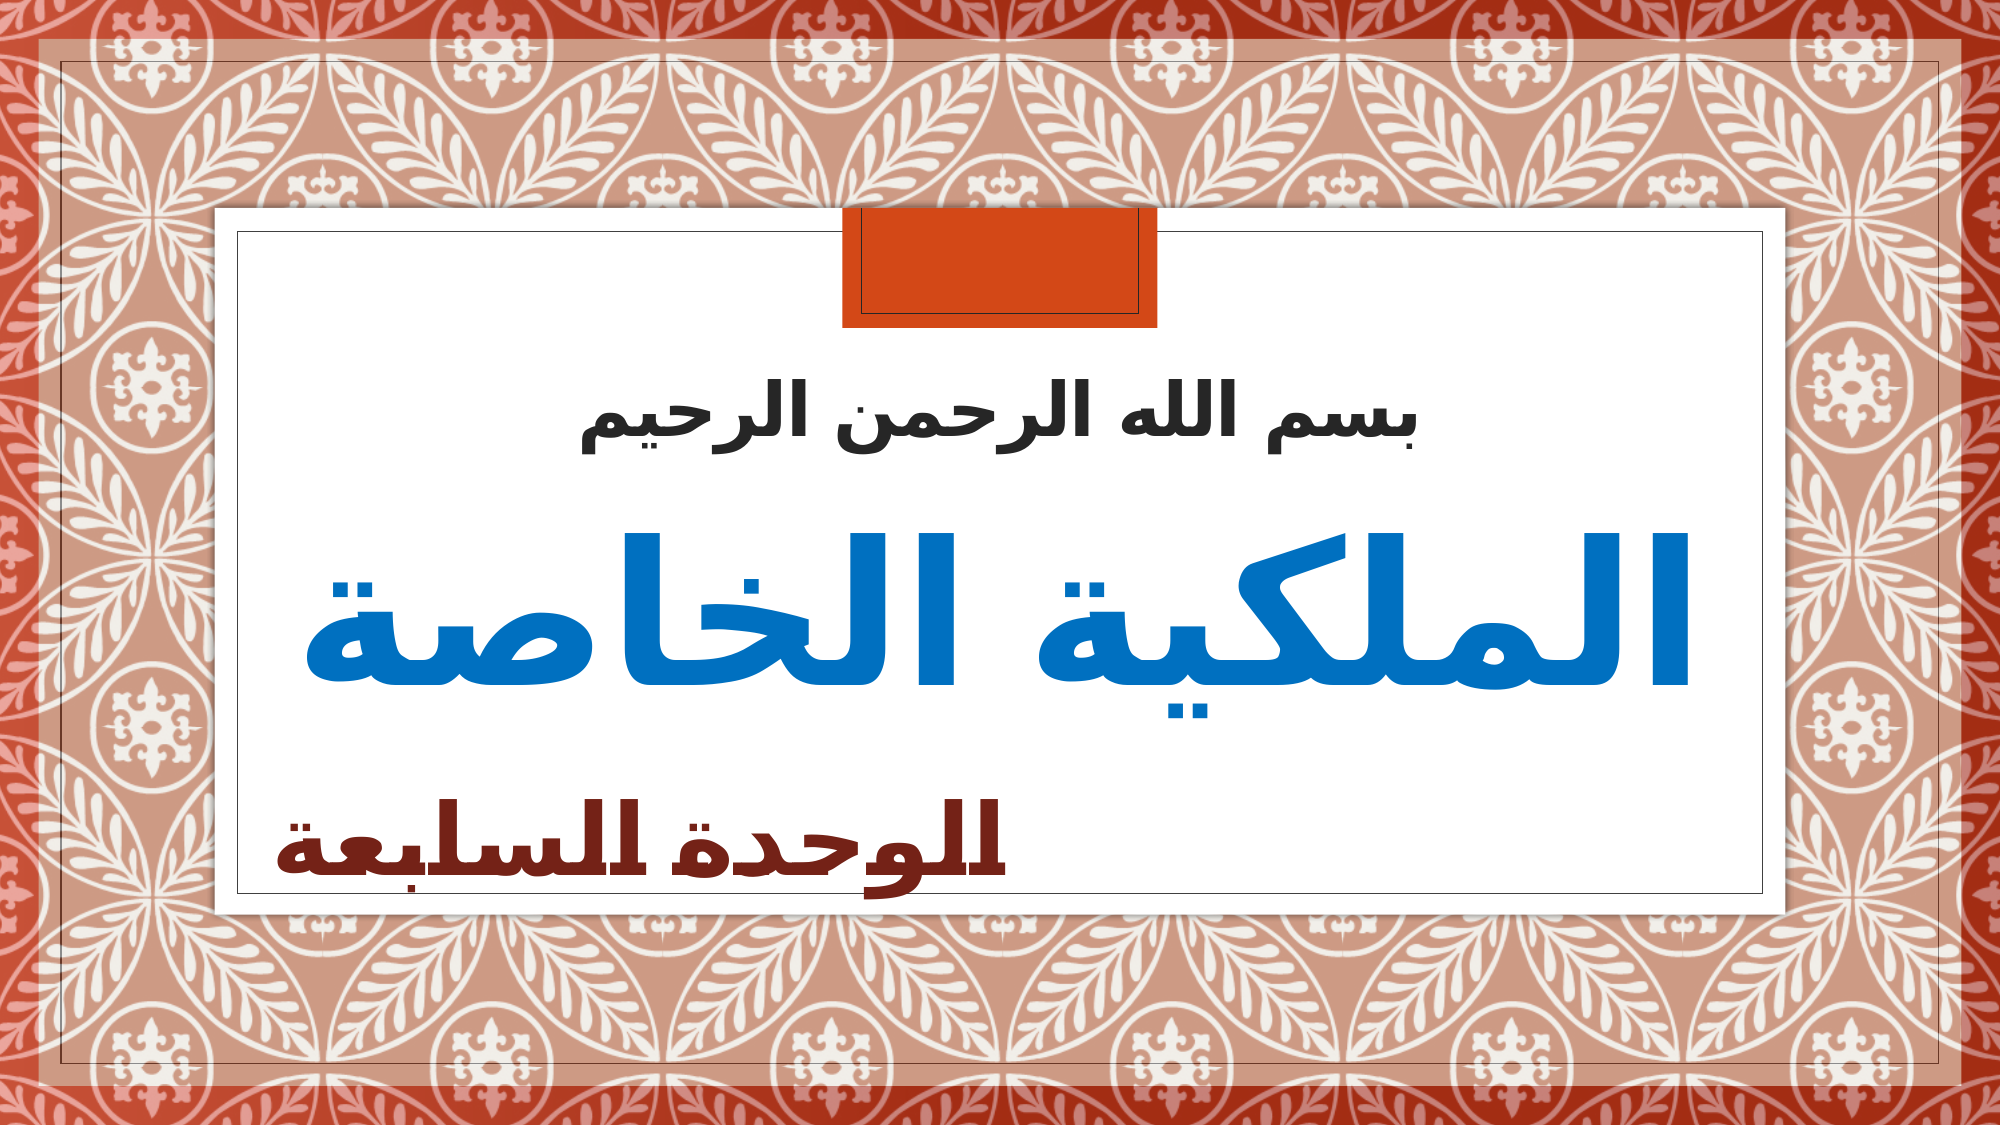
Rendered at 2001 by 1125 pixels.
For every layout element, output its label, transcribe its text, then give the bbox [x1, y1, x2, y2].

subtitle الوحدة السابعة [256, 768, 1745, 881]
title بسم الله الرحمن الرحيم الملكية الخاصة [256, 881, 1744, 900]
title بسم الله الرحمن الرحيم الملكية الخاصة [256, 202, 1744, 768]
